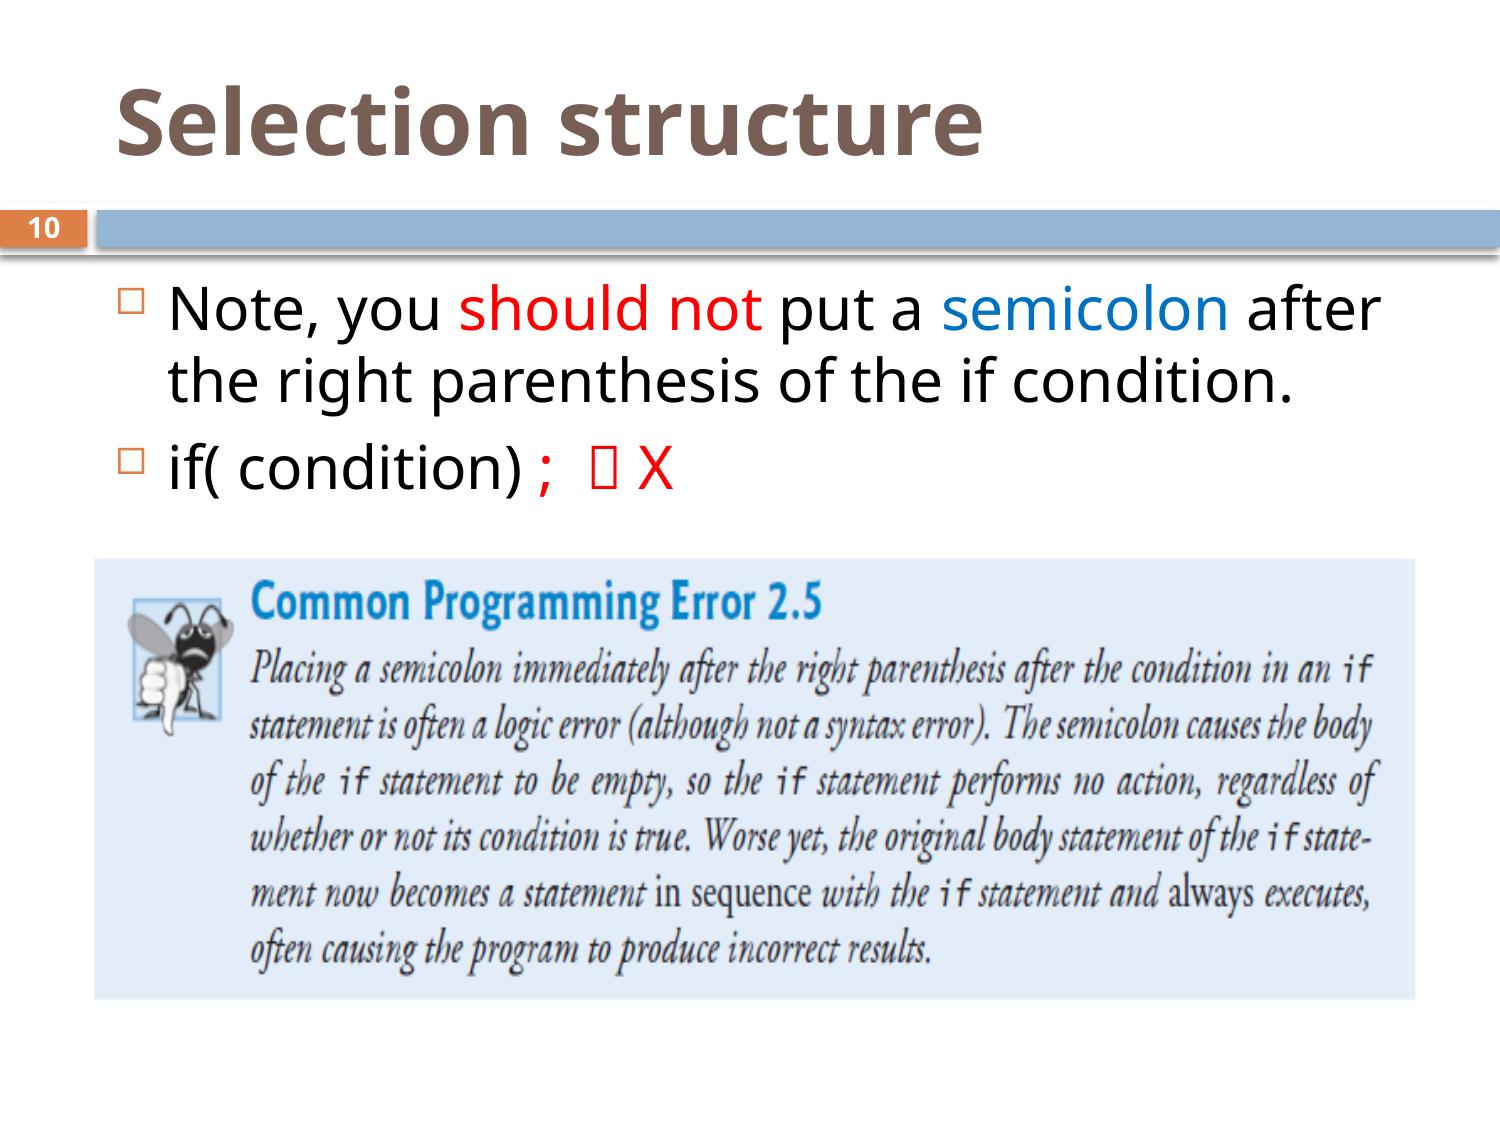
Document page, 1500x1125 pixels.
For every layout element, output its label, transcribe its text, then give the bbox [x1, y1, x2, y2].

slide_number 10 [0, 208, 88, 249]
list Note, you should not put a semicolon after the right parenthesis of the if condition. if( condition) ;  X [100, 262, 1438, 1000]
picture [76, 550, 1424, 1012]
title Selection structure [100, 37, 1438, 200]
